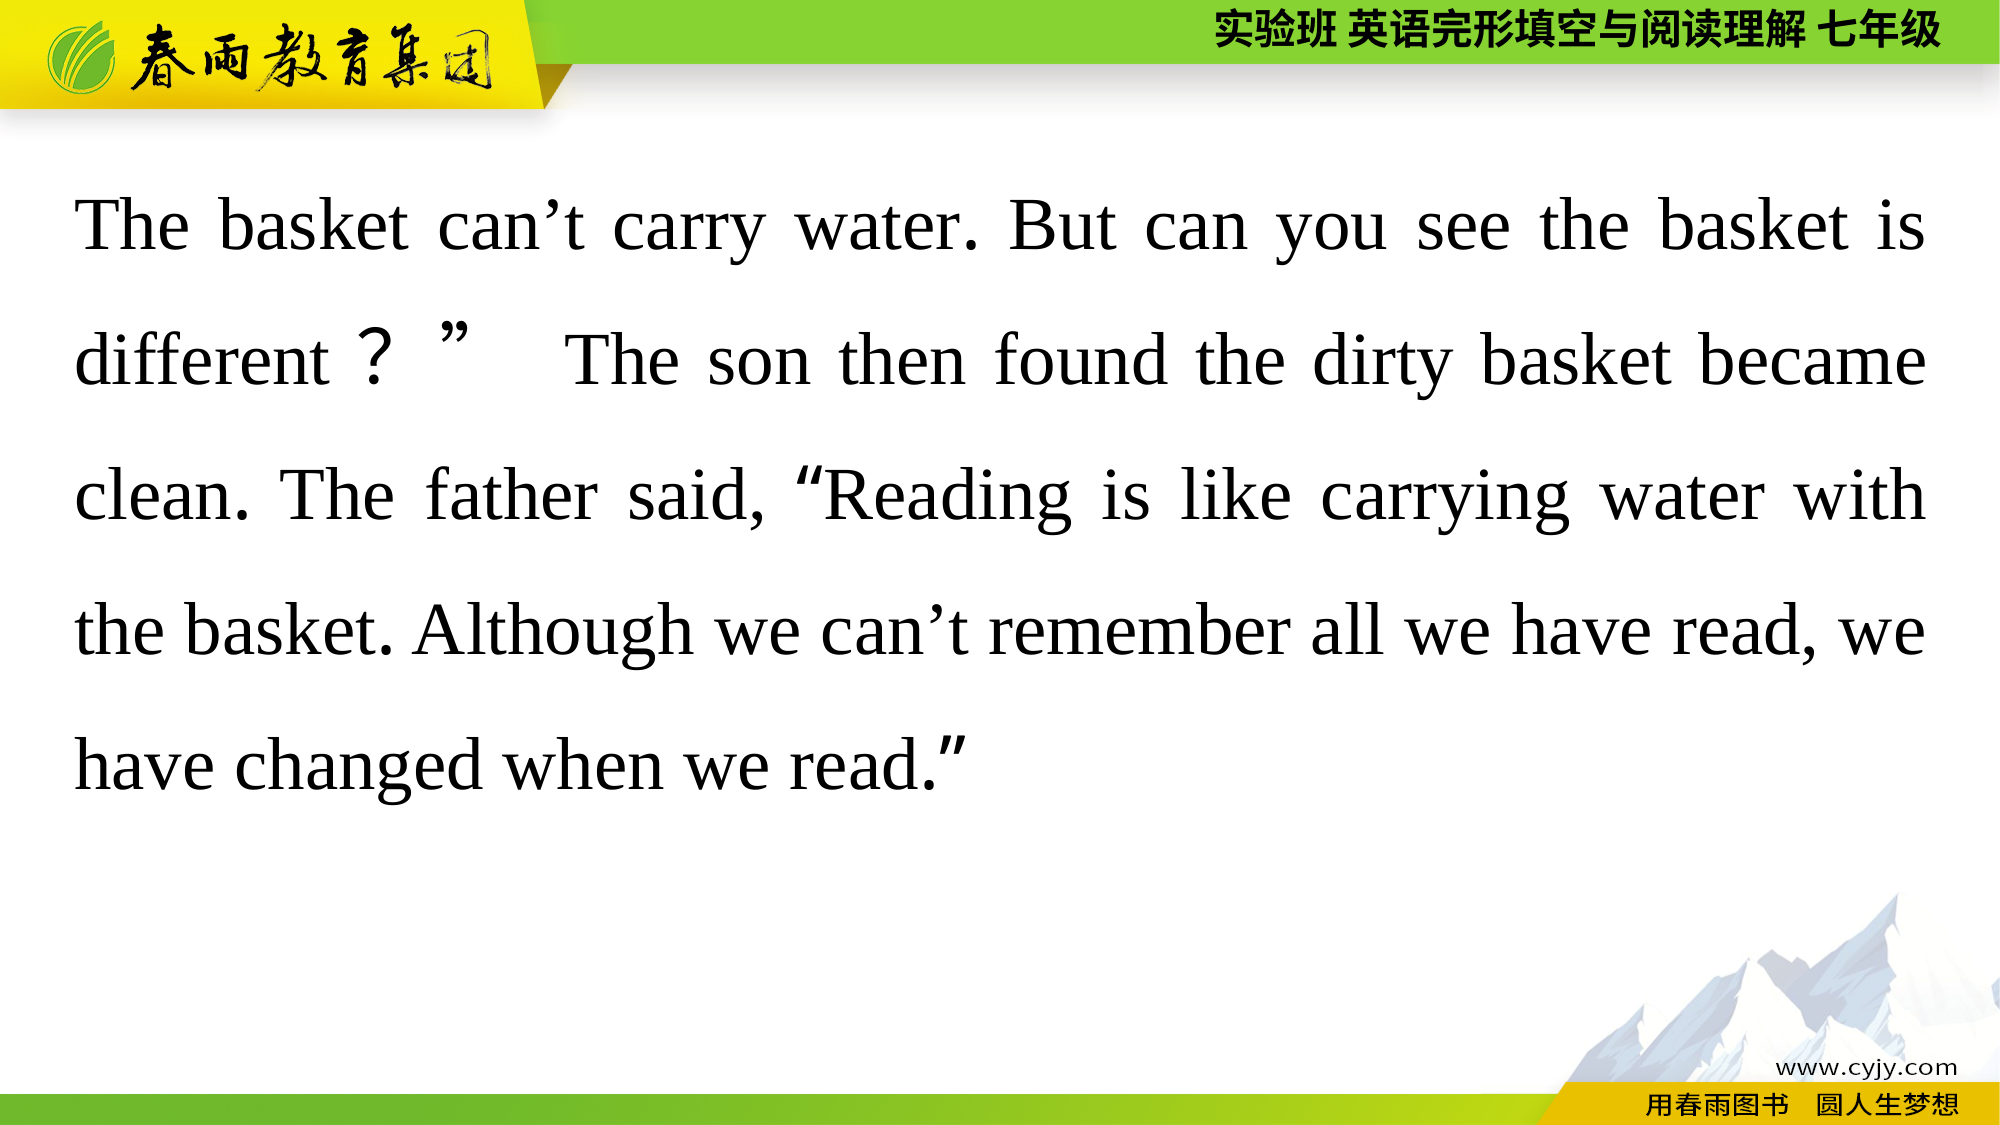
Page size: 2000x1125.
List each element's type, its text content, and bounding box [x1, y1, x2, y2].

picture [0, 0, 2000, 1125]
list The basket can’t carry water. But can you see the basket is different？” The son then found the dirty basket became clean. The father said, “Reading is like carrying water with the basket. Although we can’t remember all we have read, we have changed when we read.” [59, 122, 1944, 802]
